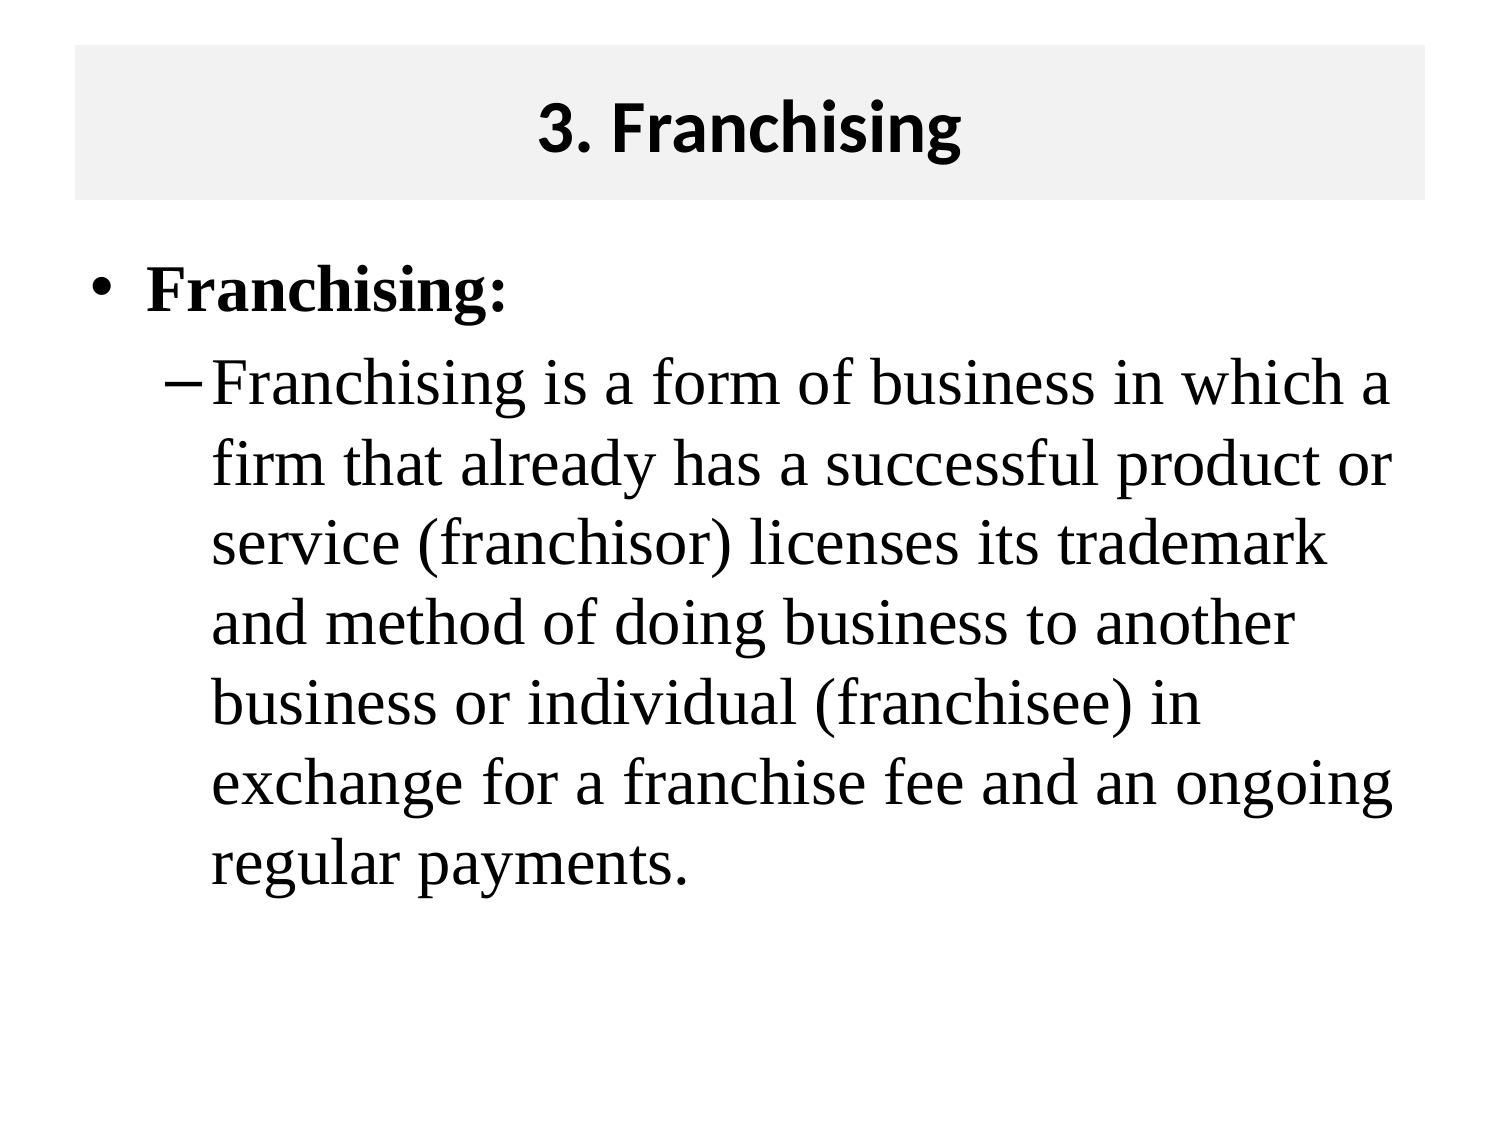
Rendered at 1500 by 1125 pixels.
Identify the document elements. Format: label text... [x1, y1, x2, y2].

list Franchising: Franchising is a form of business in which a firm that already has a successful product or service (franchisor) licenses its trademark and method of doing business to another business or individual (franchisee) in exchange for a franchise fee and an ongoing regular payments. [75, 237, 1425, 1038]
title 3. Franchising [75, 45, 1425, 200]
